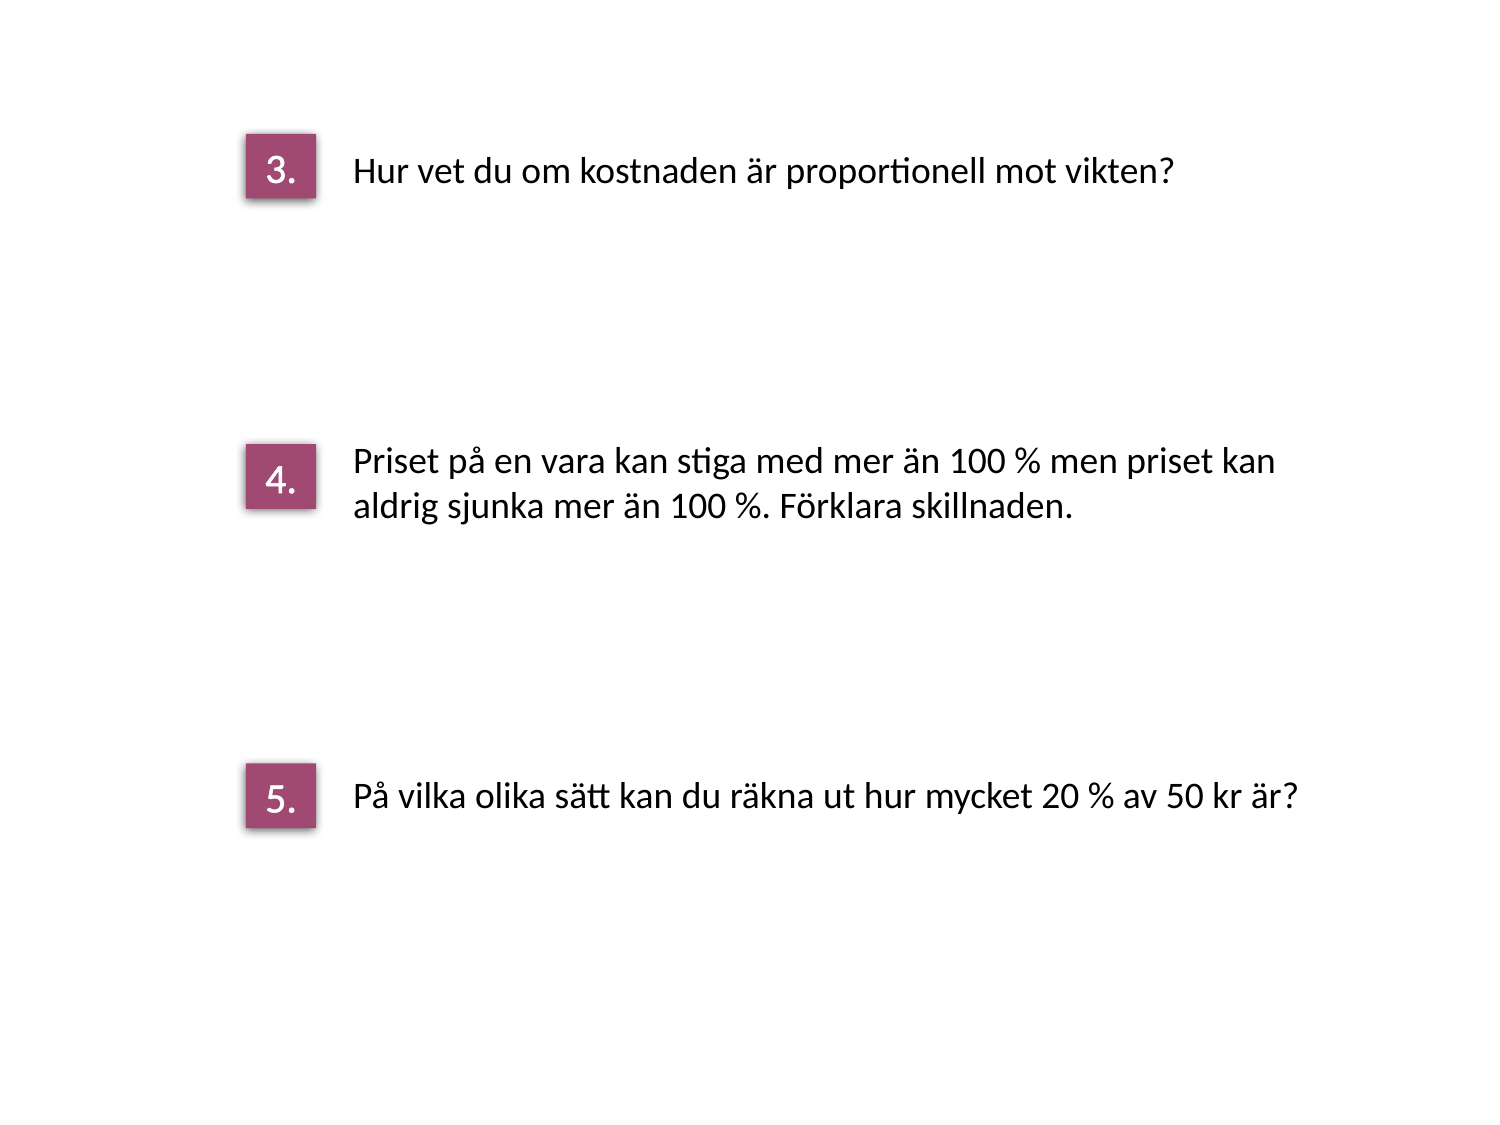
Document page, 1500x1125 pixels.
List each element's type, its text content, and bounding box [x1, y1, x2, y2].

text_box 5. [245, 763, 317, 829]
text_box På vilka olika sätt kan du räkna ut hur mycket 20 % av 50 kr är? [338, 763, 1371, 824]
text_box Priset på en vara kan stiga med mer än 100 % men priset kan aldrig sjunka mer än 100 %. Förklara skillnaden. [338, 428, 1308, 534]
text_box 3. [245, 133, 317, 199]
text_box Hur vet du om kostnaden är proportionell mot vikten? [338, 138, 1236, 199]
text_box 4. [245, 444, 317, 509]
